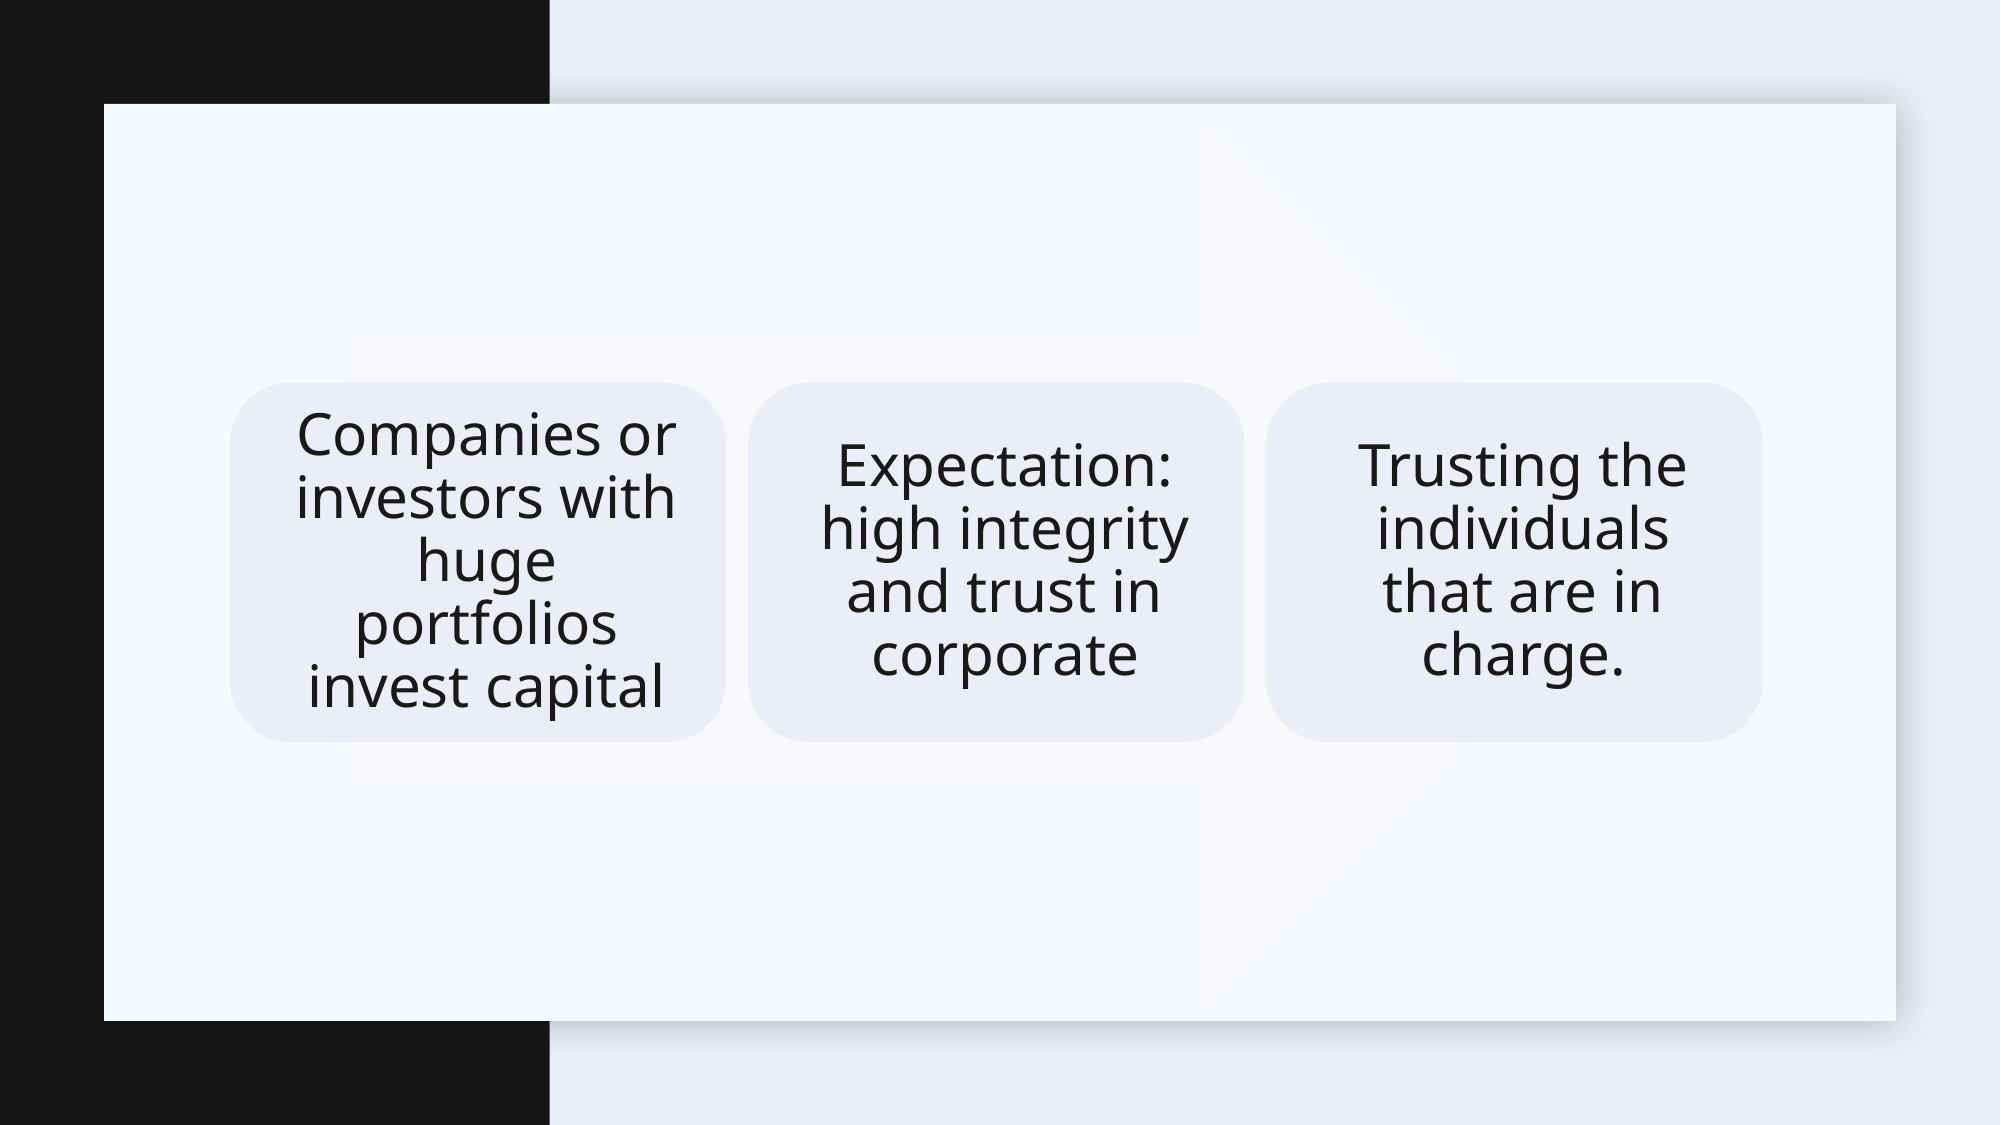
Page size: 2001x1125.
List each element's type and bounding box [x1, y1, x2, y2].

text_box [228, 116, 1764, 1009]
